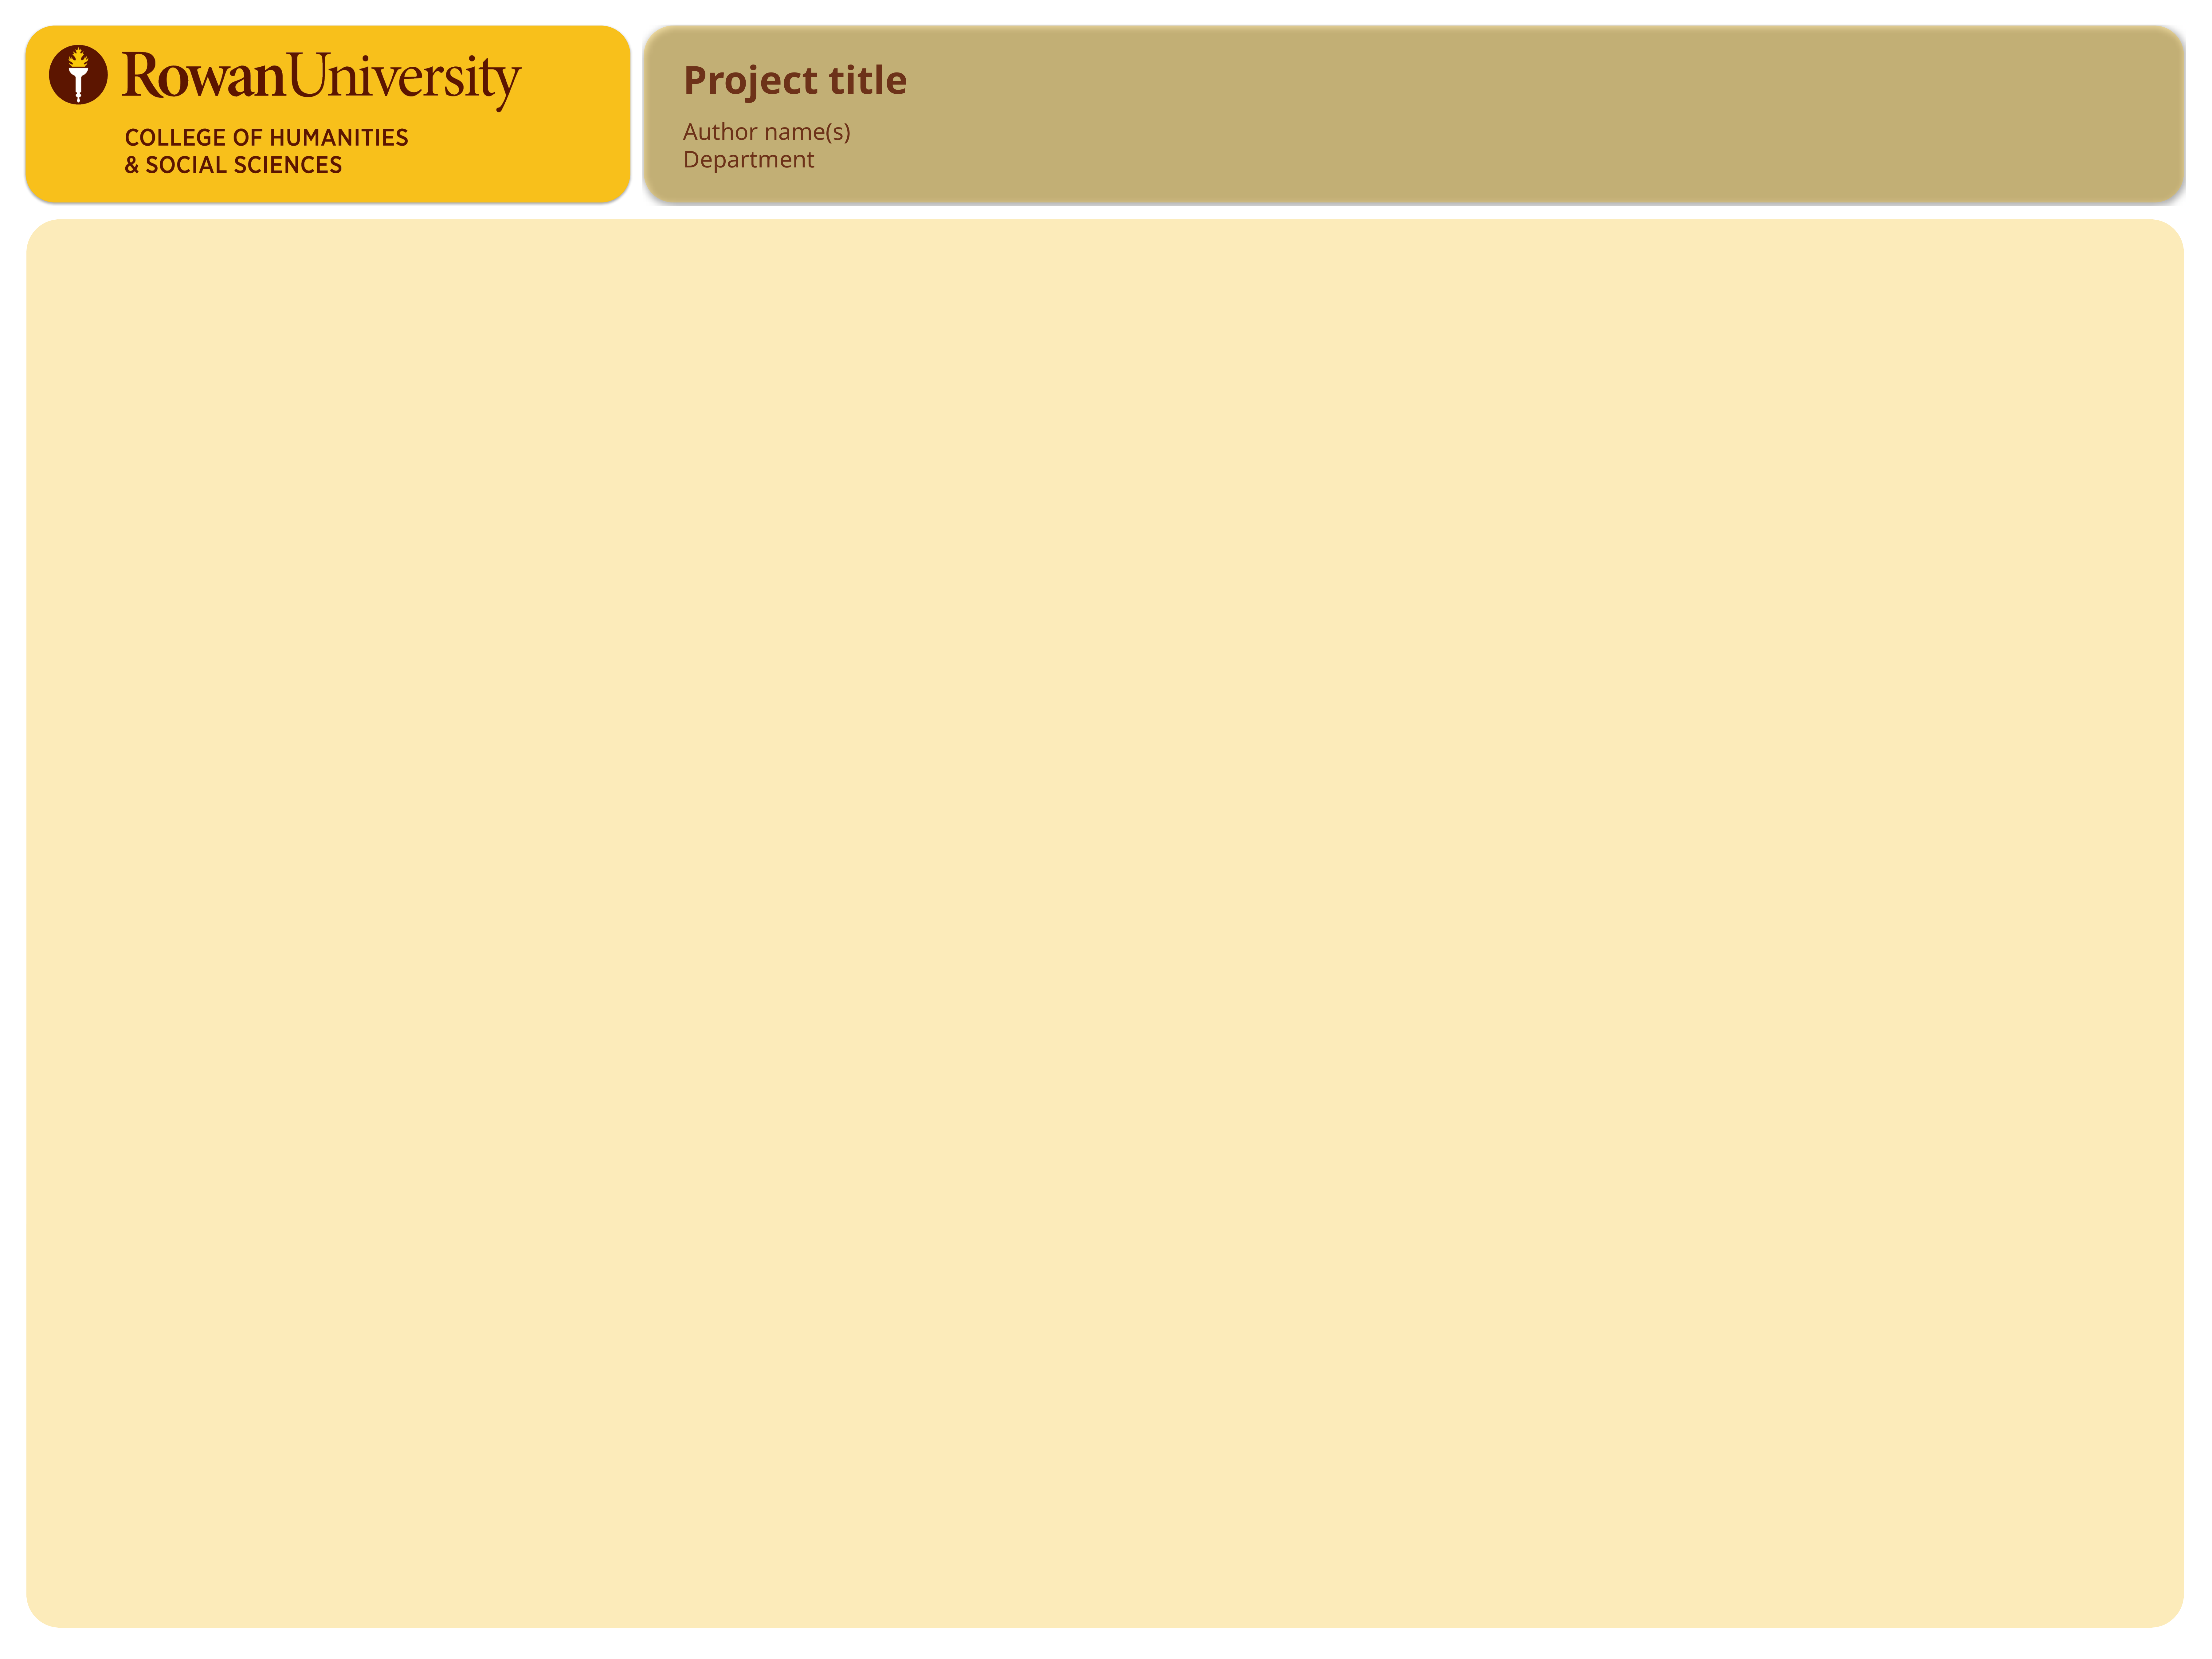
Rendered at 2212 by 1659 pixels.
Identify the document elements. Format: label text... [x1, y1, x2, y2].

picture [18, 14, 553, 205]
text_box [25, 218, 2185, 1628]
text_box Project title Author name(s) Department [678, 53, 2155, 175]
